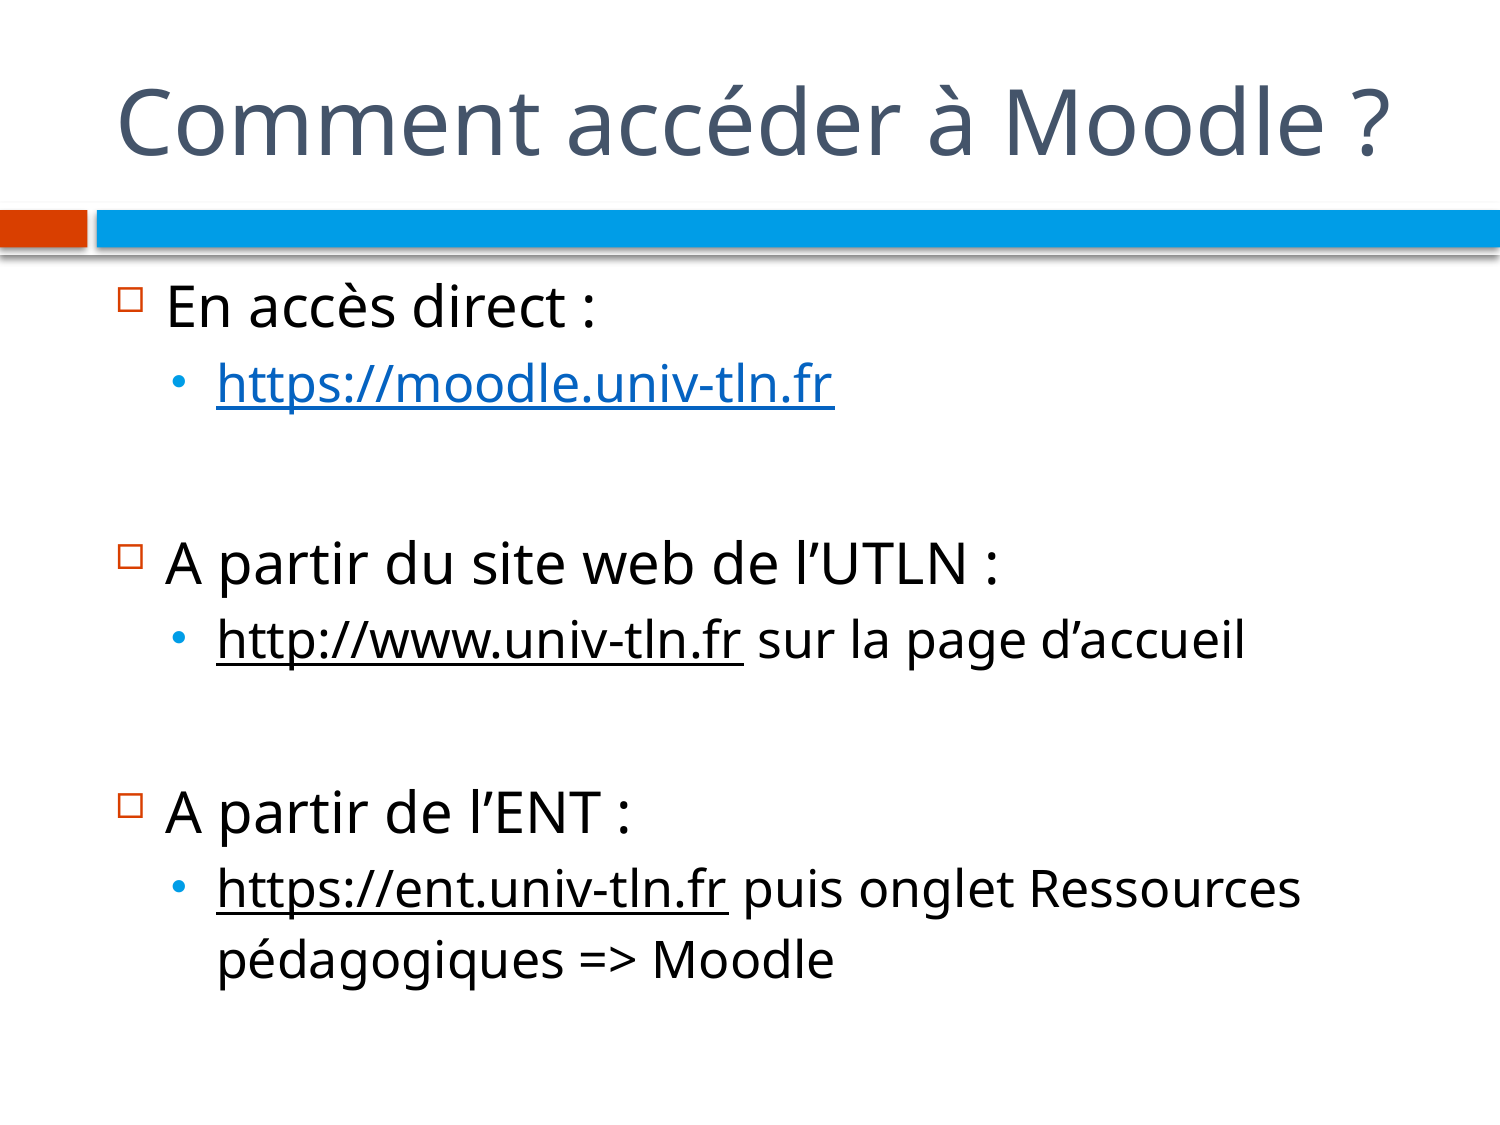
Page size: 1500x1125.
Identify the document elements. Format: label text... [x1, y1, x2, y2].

list En accès direct : https://moodle.univ-tln.fr A partir du site web de l’UTLN : http://www.univ-tln.fr sur la page d’accueil A partir de l’ENT : https://ent.univ-tln.fr puis onglet Ressources pédagogiques => Moodle [100, 262, 1438, 1000]
title Comment accéder à Moodle ? [100, 37, 1438, 200]
